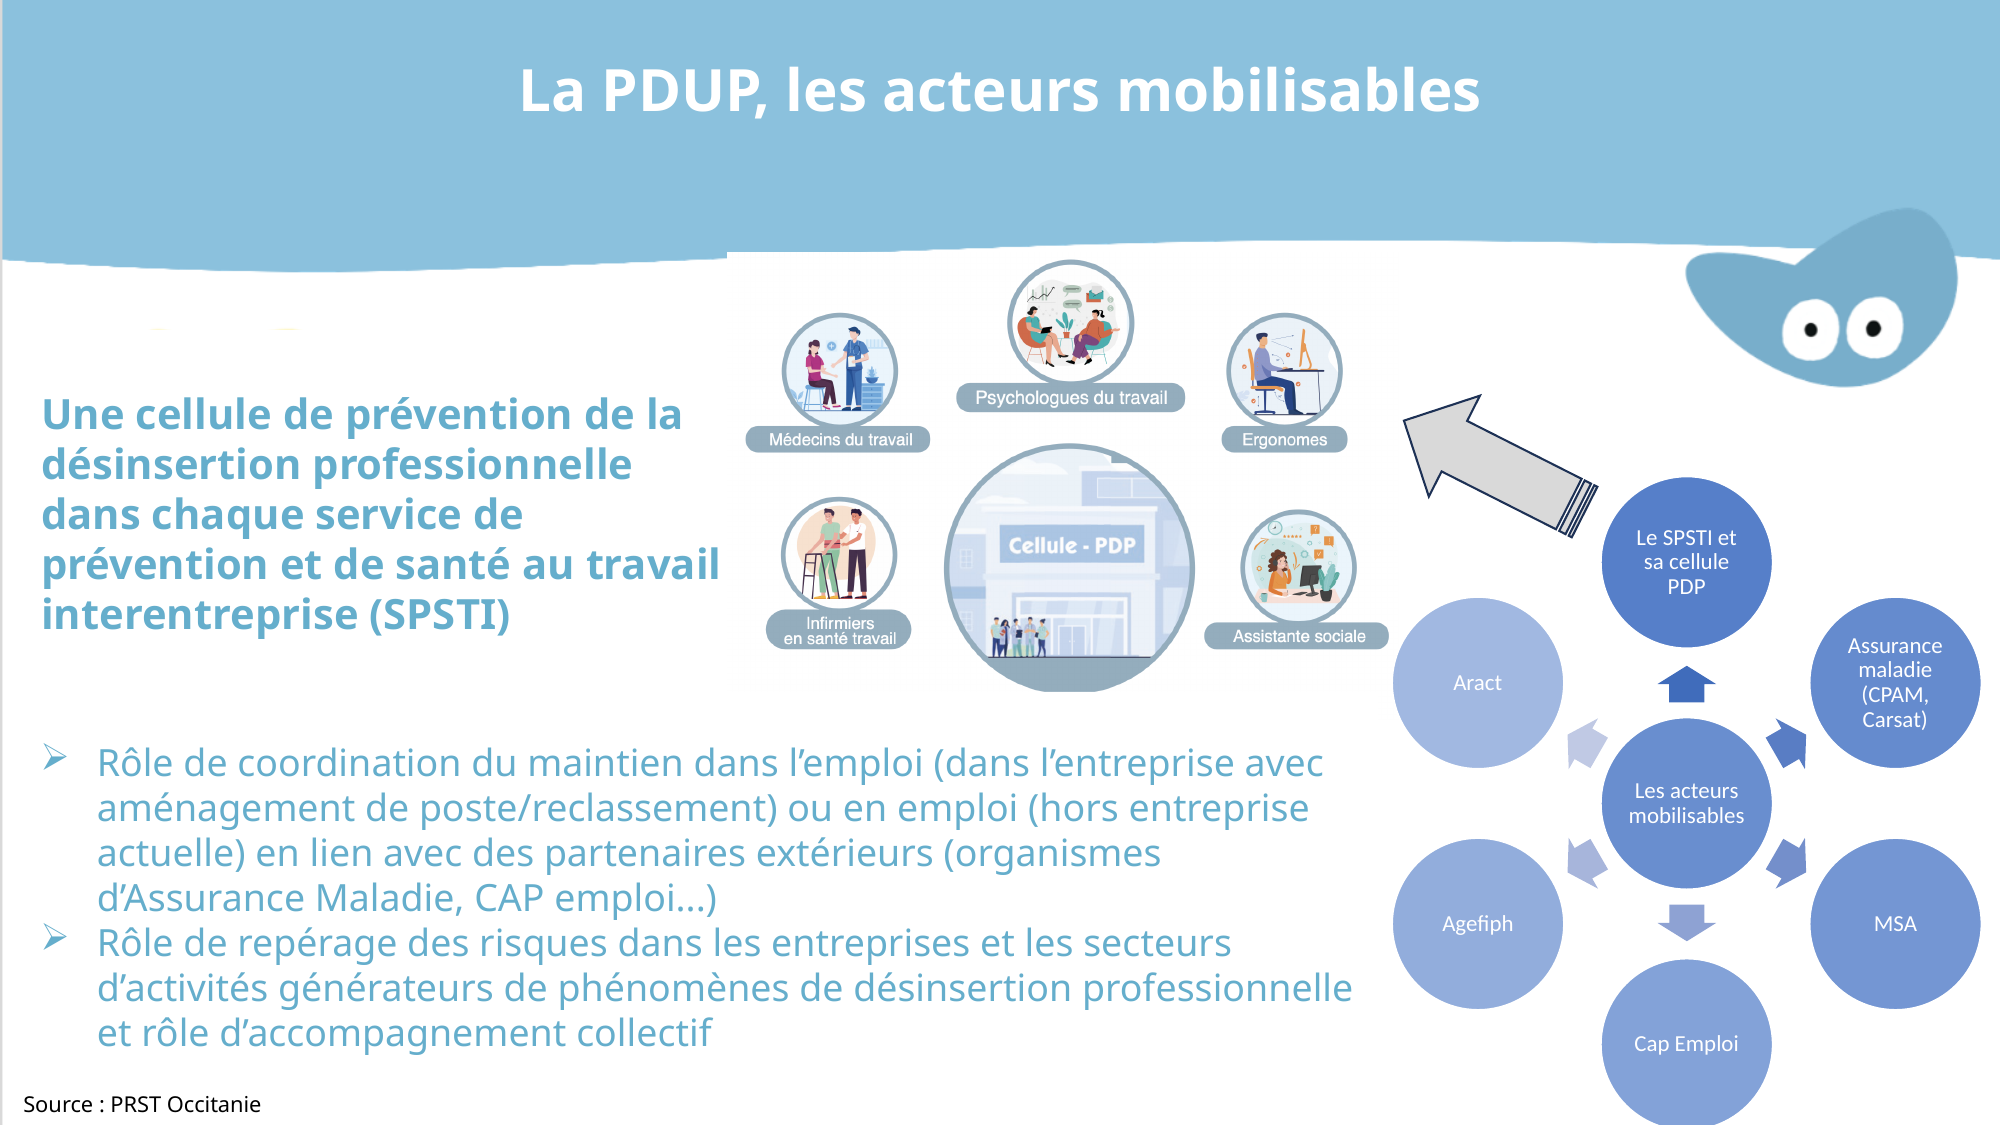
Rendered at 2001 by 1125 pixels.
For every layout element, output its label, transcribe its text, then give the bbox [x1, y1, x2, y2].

text_box [1402, 393, 1577, 475]
text_box Une cellule de prévention de la désinsertion professionnelle dans chaque service de prévention et de santé au travail interentreprise (SPSTI) [26, 330, 727, 691]
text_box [1252, 475, 2000, 1125]
text_box La PDUP, les acteurs mobilisables [389, 46, 1611, 131]
text_box Rôle de coordination du maintien dans l’emploi (dans l’entreprise avec aménagement de poste/reclassement) ou en emploi (hors entreprise actuelle) en lien avec des partenaires extérieurs (organismes d’Assurance Maladie, CAP emploi...) Rôle de repérage des risques dans les entreprises et les secteurs d’activités générateurs de phénomènes de désinsertion professionnelle et rôle d’accompagnement collectif [25, 691, 1252, 1062]
picture [0, 0, 2000, 1125]
text_box Source : PRST Occitanie [8, 1083, 277, 1125]
